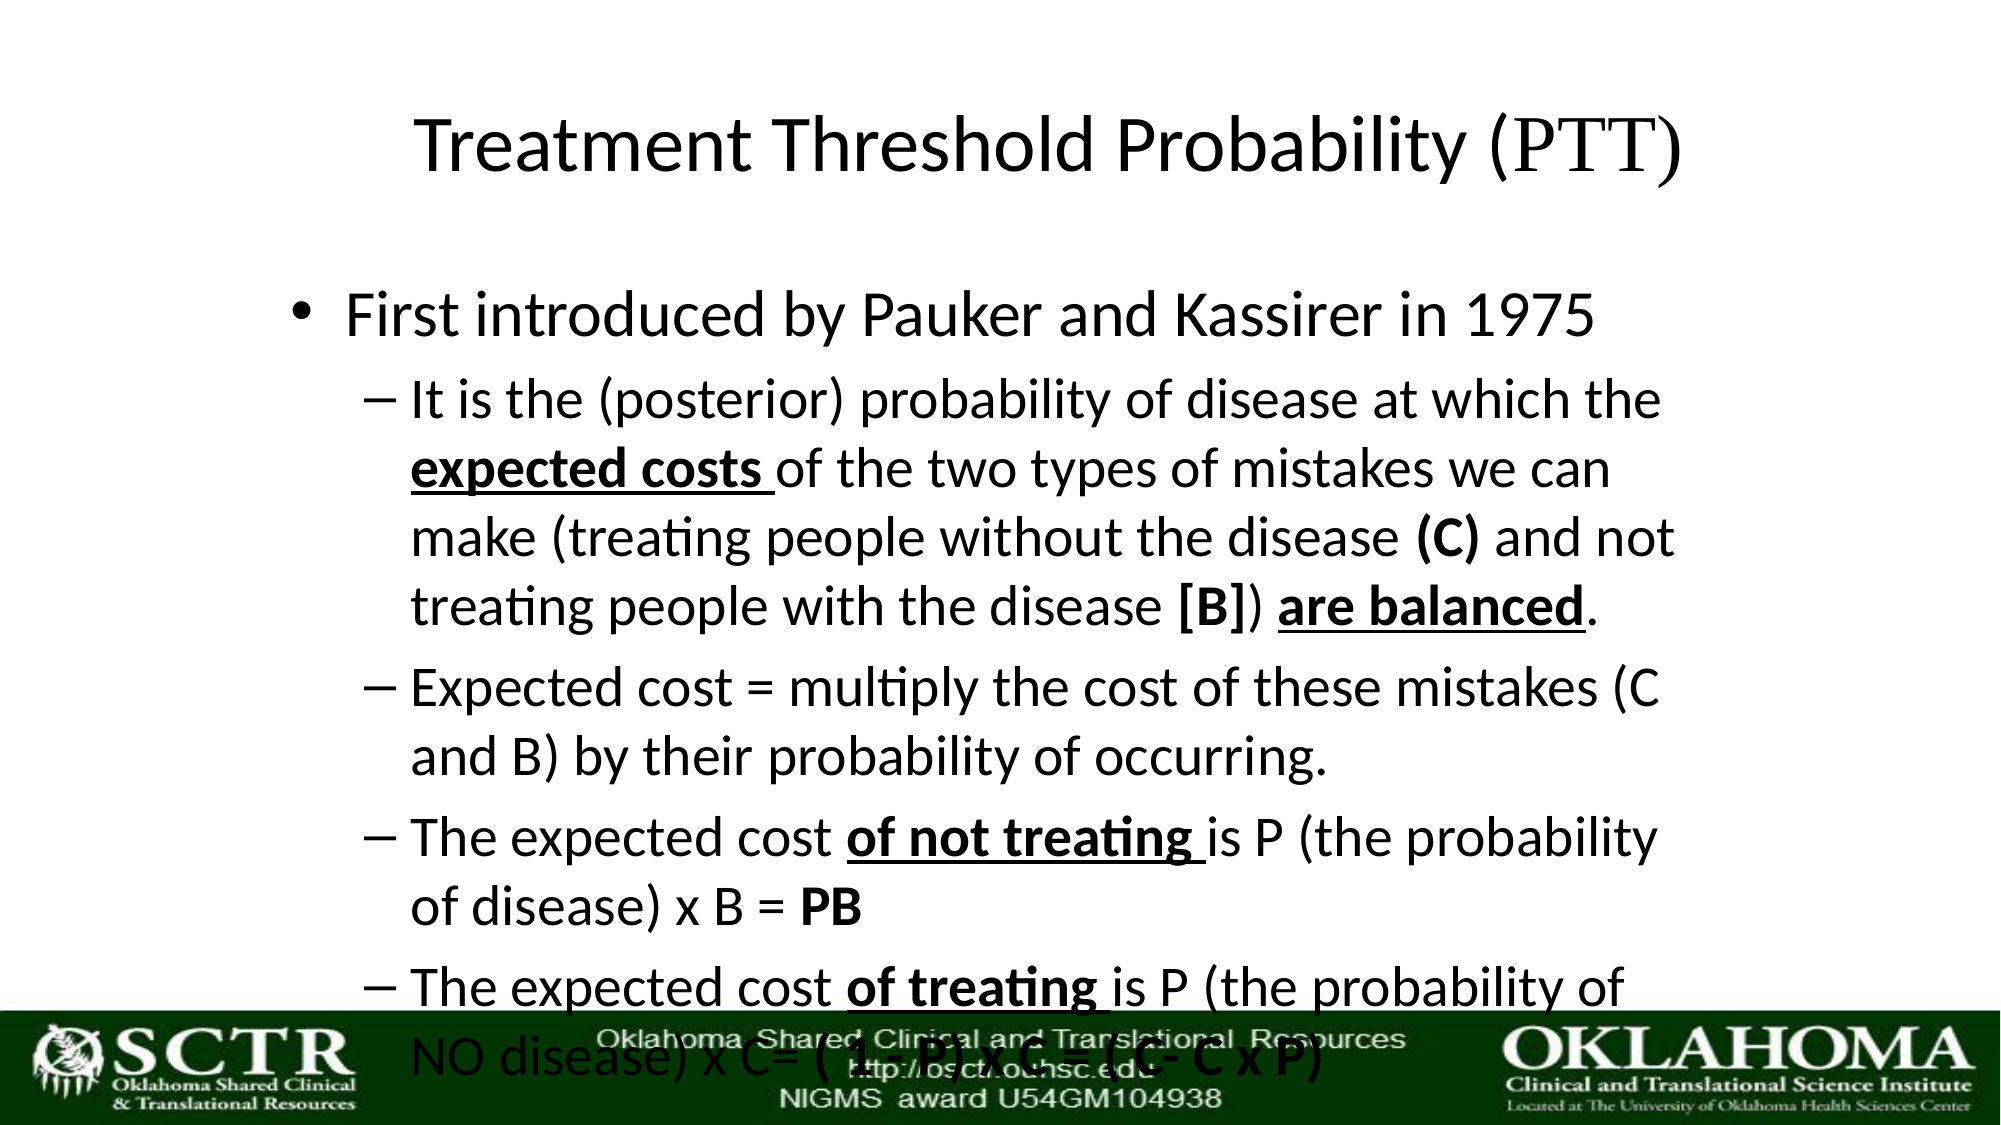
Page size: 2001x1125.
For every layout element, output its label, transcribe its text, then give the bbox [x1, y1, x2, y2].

picture [0, 0, 2001, 1125]
title Treatment Threshold Probability (PTT) [275, 45, 1713, 233]
list First introduced by Pauker and Kassirer in 1975 It is the (posterior) probability of disease at which the expected costs of the two types of mistakes we can make (treating people without the disease (C) and not treating people with the disease [B]) are balanced. Expected cost = multiply the cost of these mistakes (C and B) by their probability of occurring. The expected cost of not treating is P (the probability of disease) x B = PB The expected cost of treating is P (the probability of NO disease) x C= ( 1 - P) x C = ( C- C x P) [275, 262, 1713, 1100]
